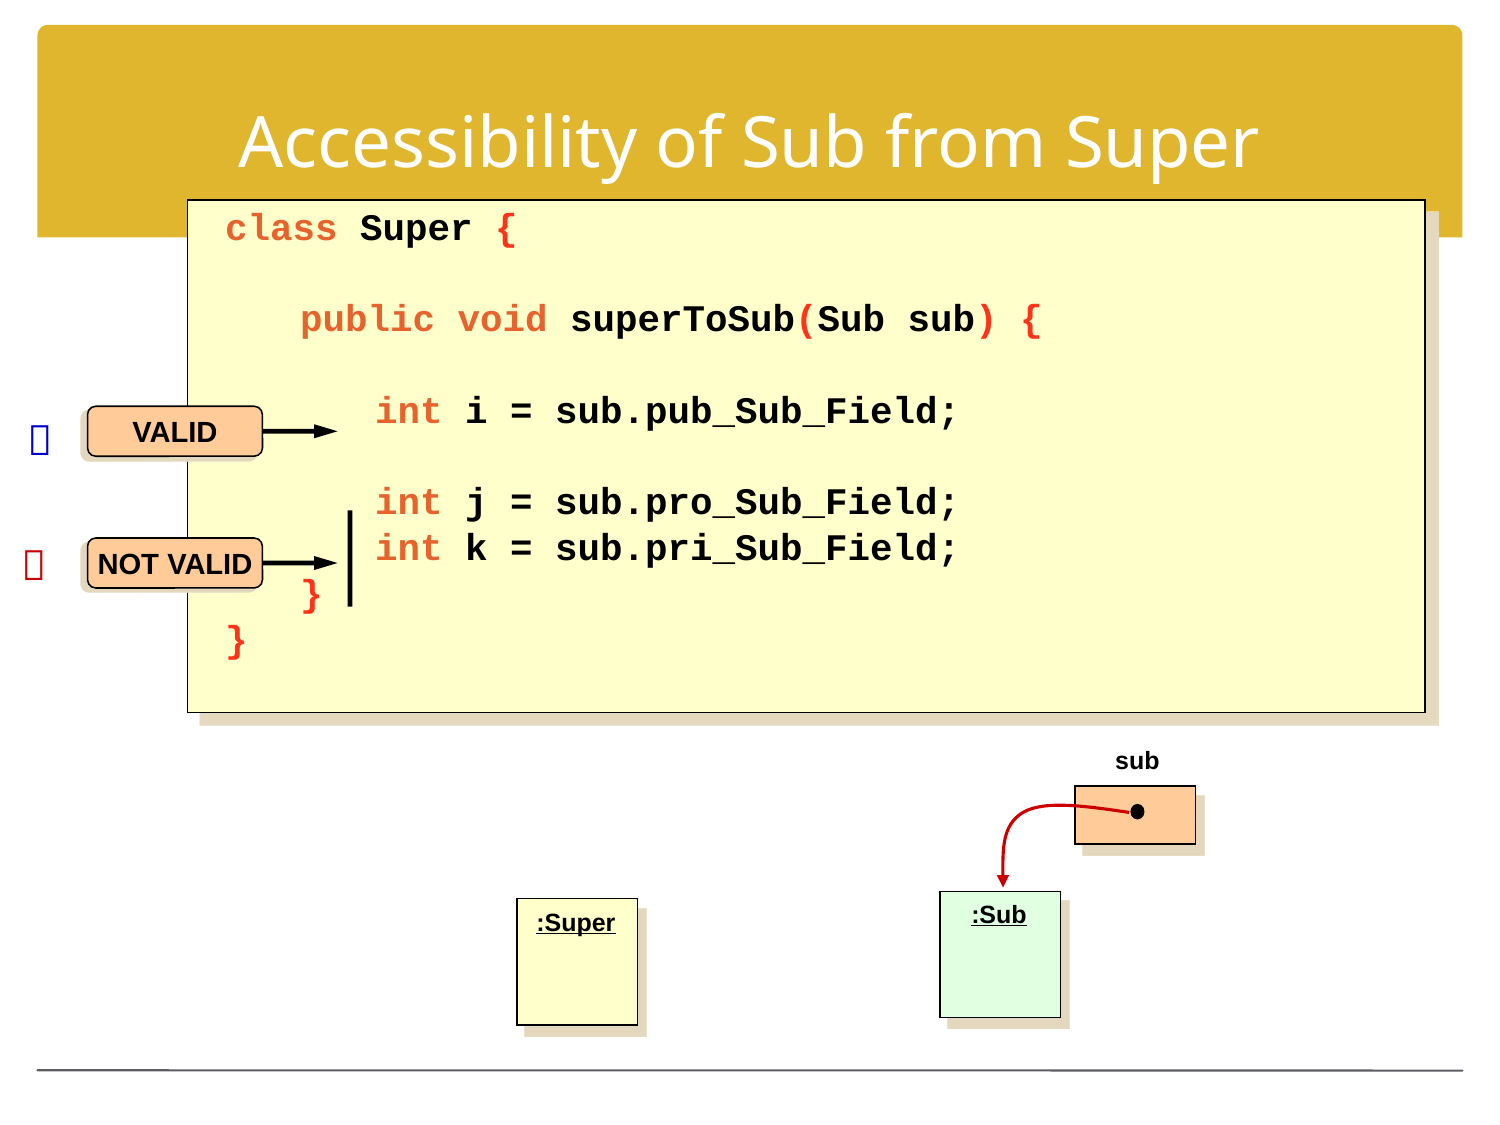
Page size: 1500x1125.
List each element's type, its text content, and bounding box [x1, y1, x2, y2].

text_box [187, 199, 1426, 713]
title Accessibility of Sub from Super [49, 44, 1451, 233]
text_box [87, 537, 338, 589]
text_box  [12, 406, 75, 447]
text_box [514, 737, 1251, 1026]
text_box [87, 405, 338, 457]
text_box  [6, 531, 75, 588]
